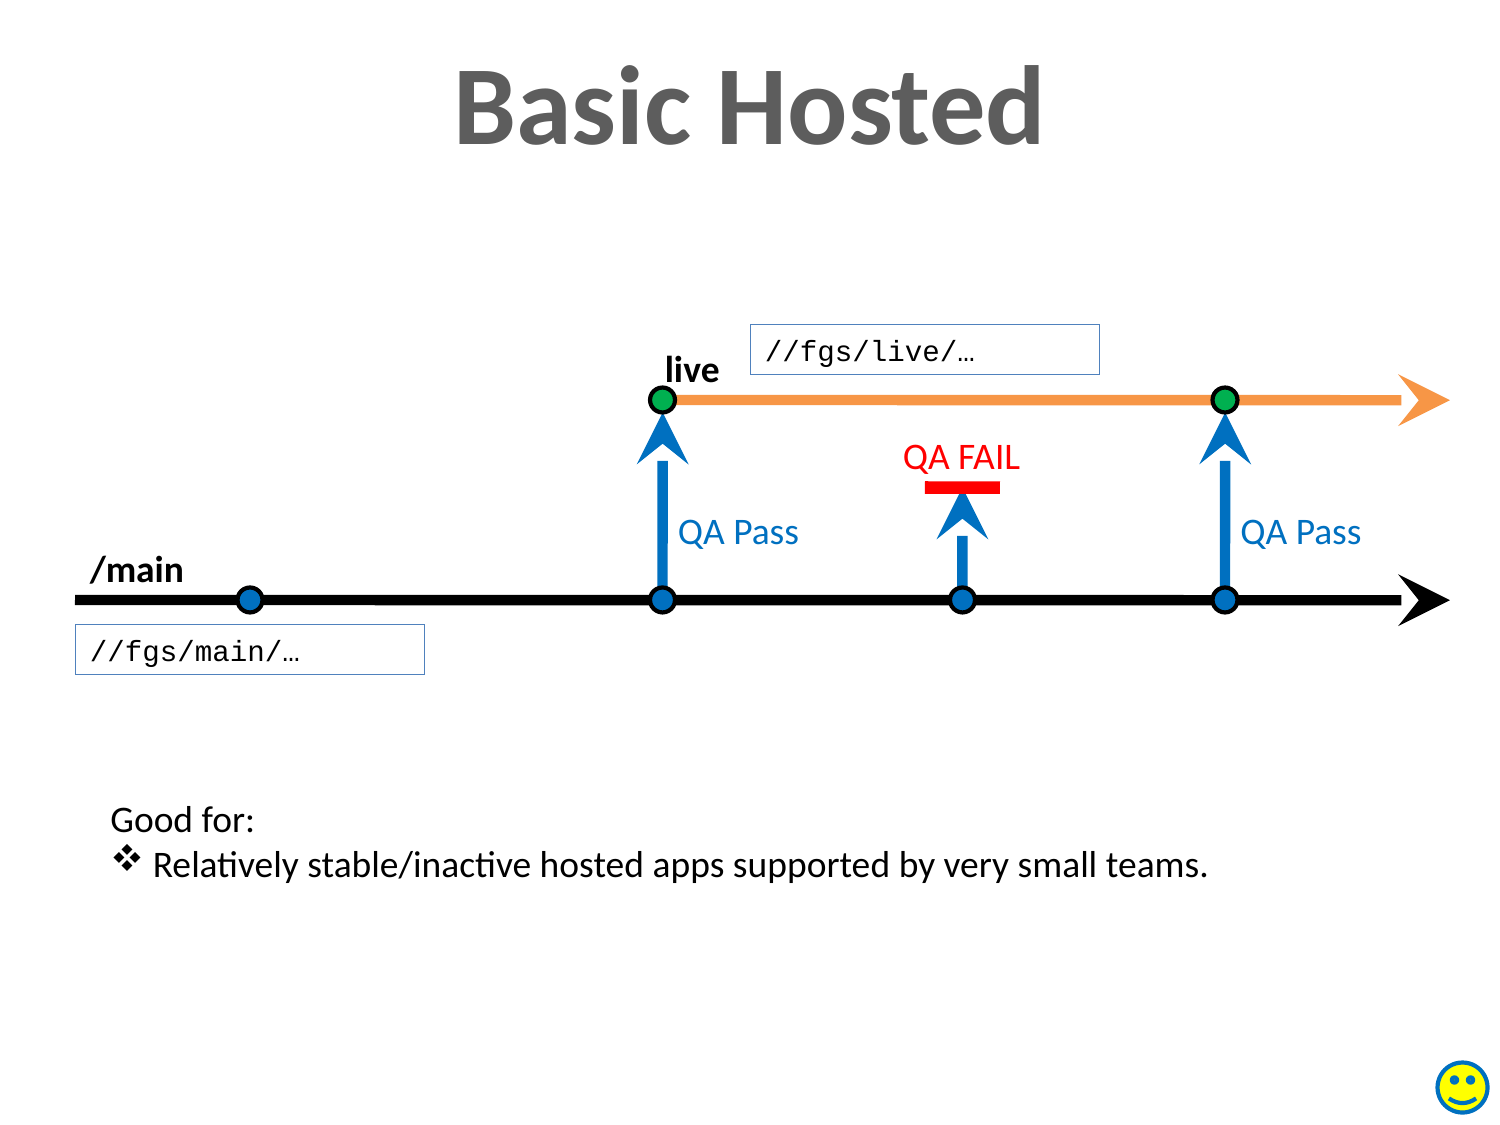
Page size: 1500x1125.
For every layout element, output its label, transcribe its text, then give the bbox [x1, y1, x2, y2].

text_box [1210, 385, 1240, 398]
text_box [951, 610, 974, 615]
text_box [235, 585, 265, 598]
text_box [647, 385, 677, 415]
text_box live [649, 337, 813, 394]
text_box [1413, 401, 1448, 407]
text_box [1210, 585, 1240, 598]
text_box Basic Hosted [0, 24, 1500, 175]
text_box [1214, 410, 1236, 415]
text_box Good for: Relatively stable/inactive hosted apps supported by very small teams. [95, 787, 1226, 893]
text_box /main [74, 537, 238, 598]
text_box [1435, 1060, 1490, 1115]
text_box //fgs/live/… [750, 324, 1100, 375]
text_box [1214, 610, 1236, 615]
text_box QA Pass [1225, 499, 1377, 560]
text_box QA FAIL [888, 424, 1036, 485]
text_box [651, 610, 674, 615]
text_box [239, 610, 261, 615]
text_box [648, 585, 677, 598]
text_box [948, 585, 977, 598]
text_box //fgs/main/… [75, 624, 425, 675]
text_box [677, 401, 1211, 406]
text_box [1239, 401, 1402, 406]
text_box QA Pass [663, 499, 815, 560]
